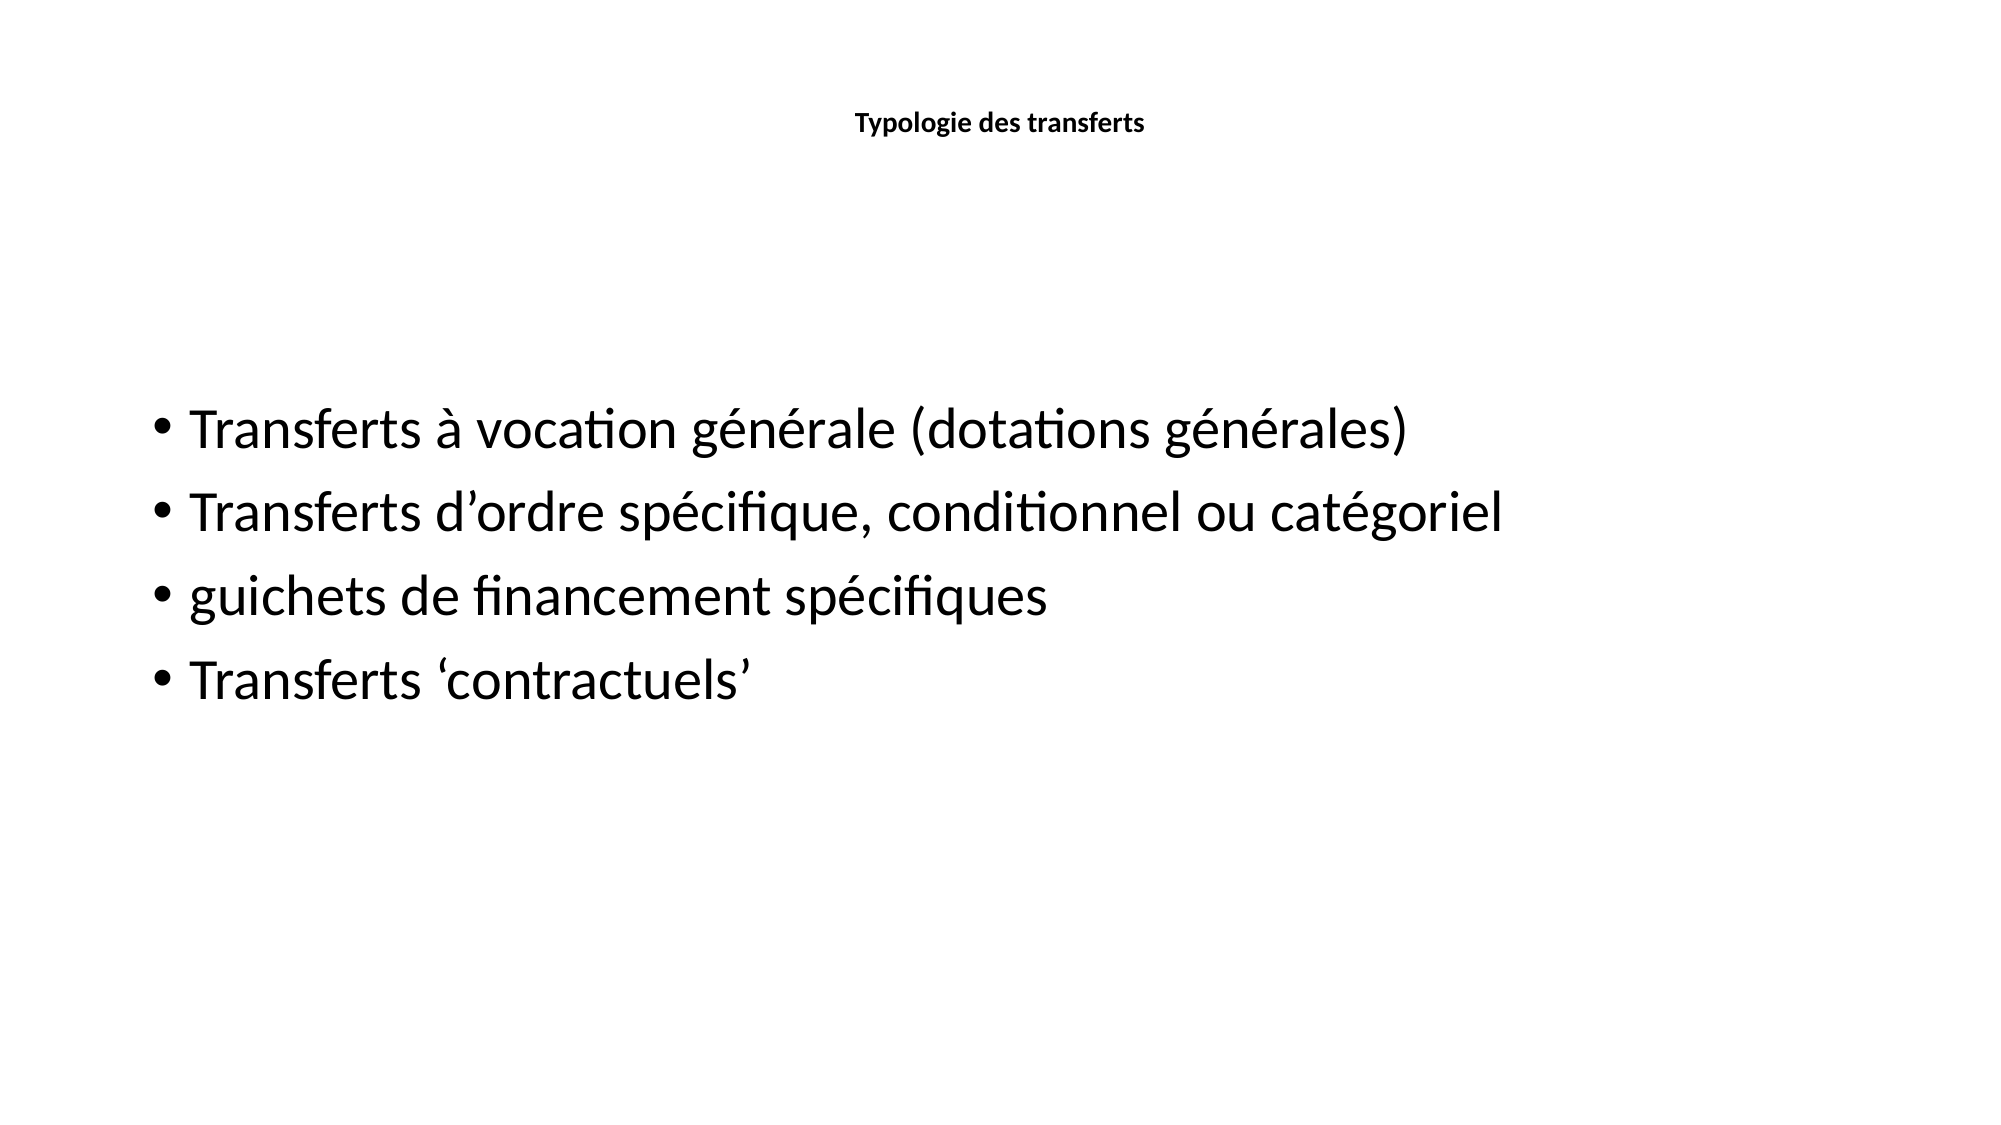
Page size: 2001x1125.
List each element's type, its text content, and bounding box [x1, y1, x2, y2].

title Typologie des transferts [137, 59, 1863, 190]
list Transferts à vocation générale (dotations générales) Transferts d’ordre spécifique, conditionnel ou catégoriel guichets de financement spécifiques Transferts ‘contractuels’ [137, 299, 1863, 1014]
